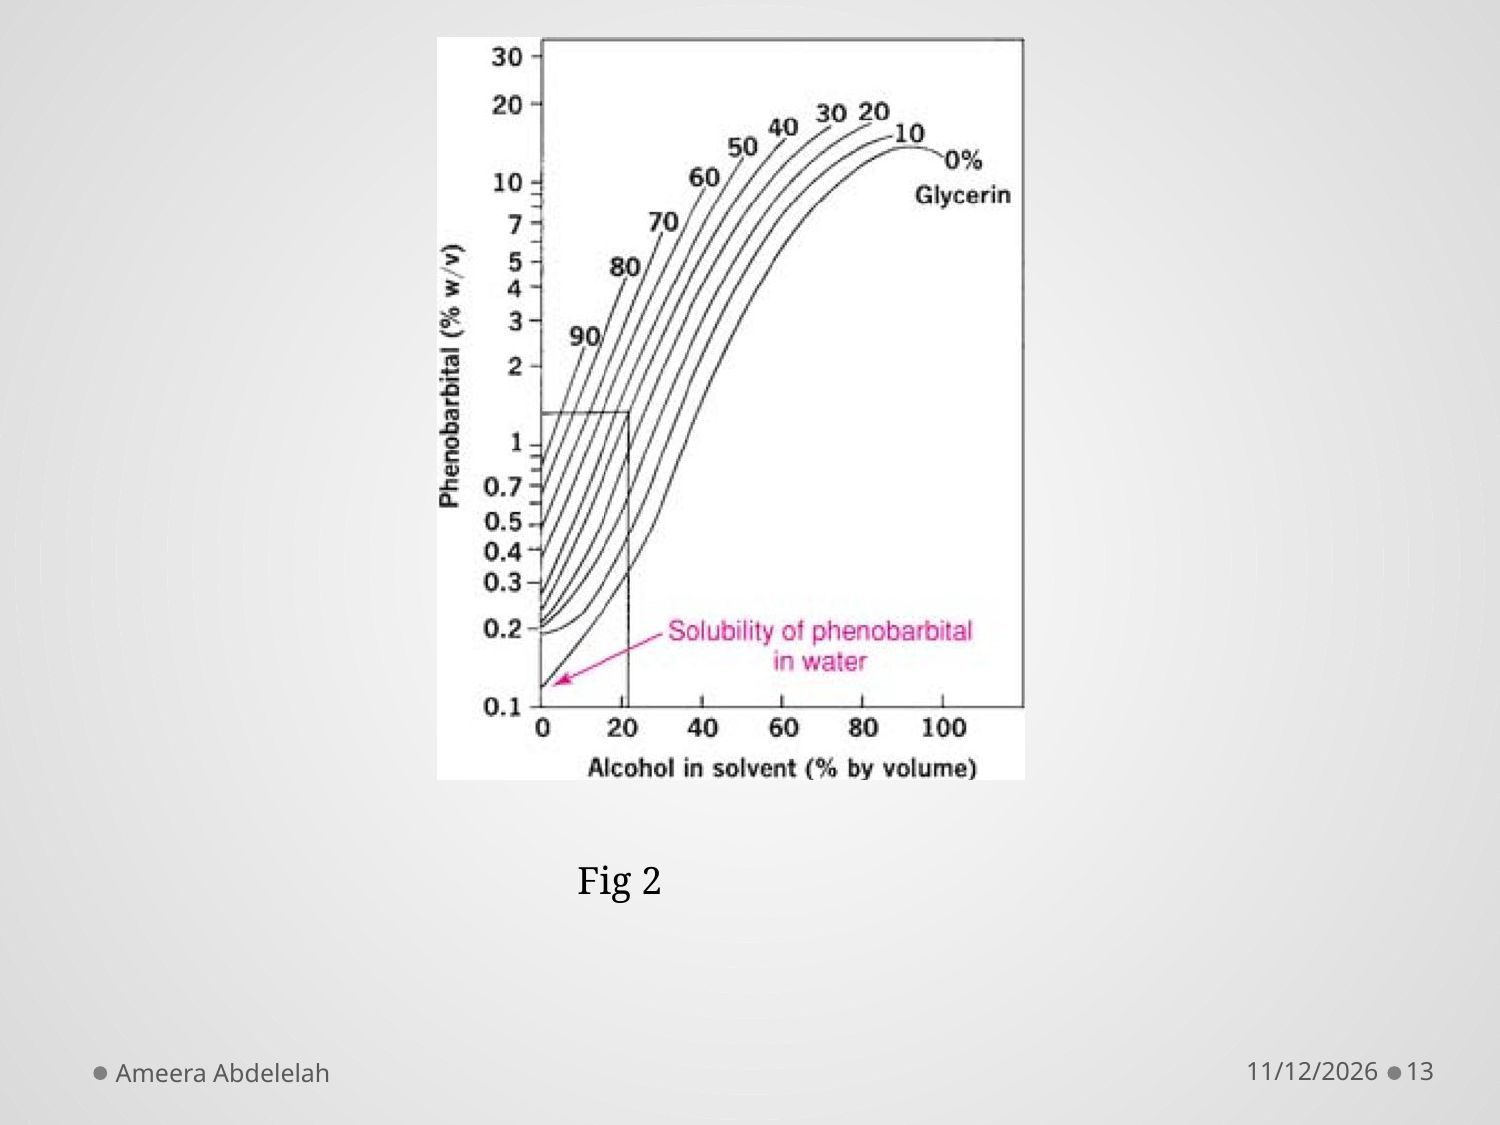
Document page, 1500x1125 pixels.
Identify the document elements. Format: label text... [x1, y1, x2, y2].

text_box Fig 2 [562, 849, 913, 910]
slide_number 13 [1401, 1042, 1494, 1103]
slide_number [1043, 1042, 1386, 1103]
footer Ameera Abdelelah [108, 1042, 576, 1103]
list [437, 37, 1026, 781]
